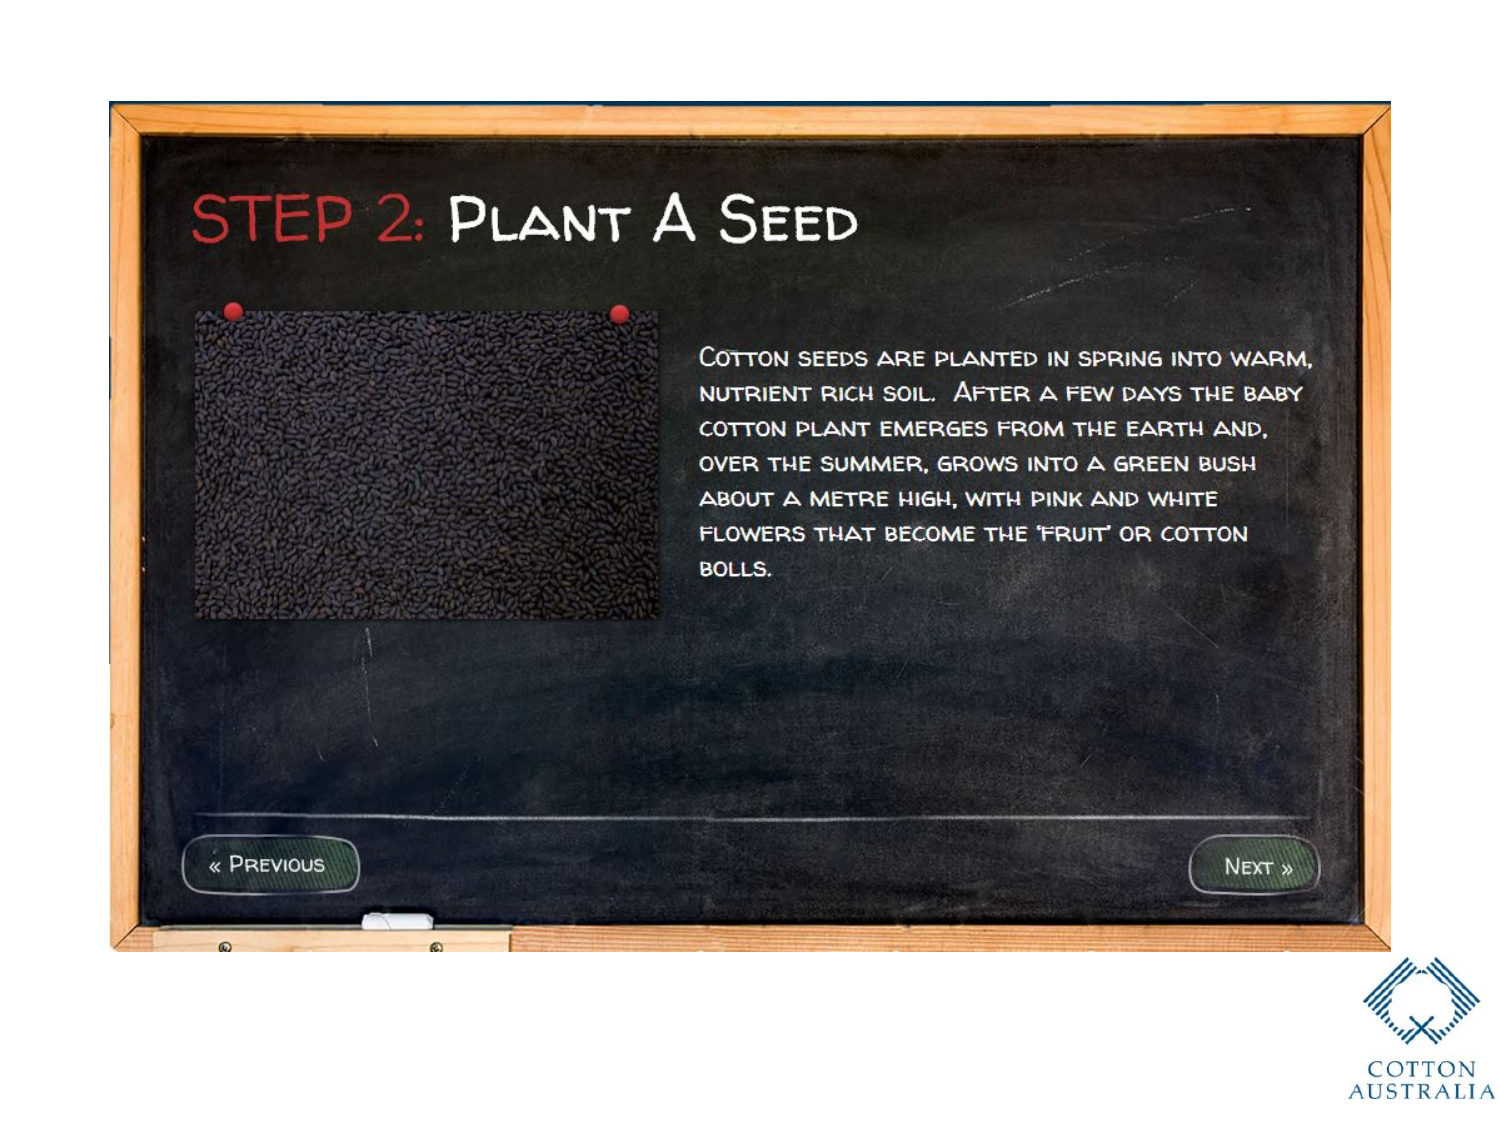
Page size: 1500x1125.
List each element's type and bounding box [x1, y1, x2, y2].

picture [1348, 957, 1495, 1099]
picture [109, 101, 1391, 952]
